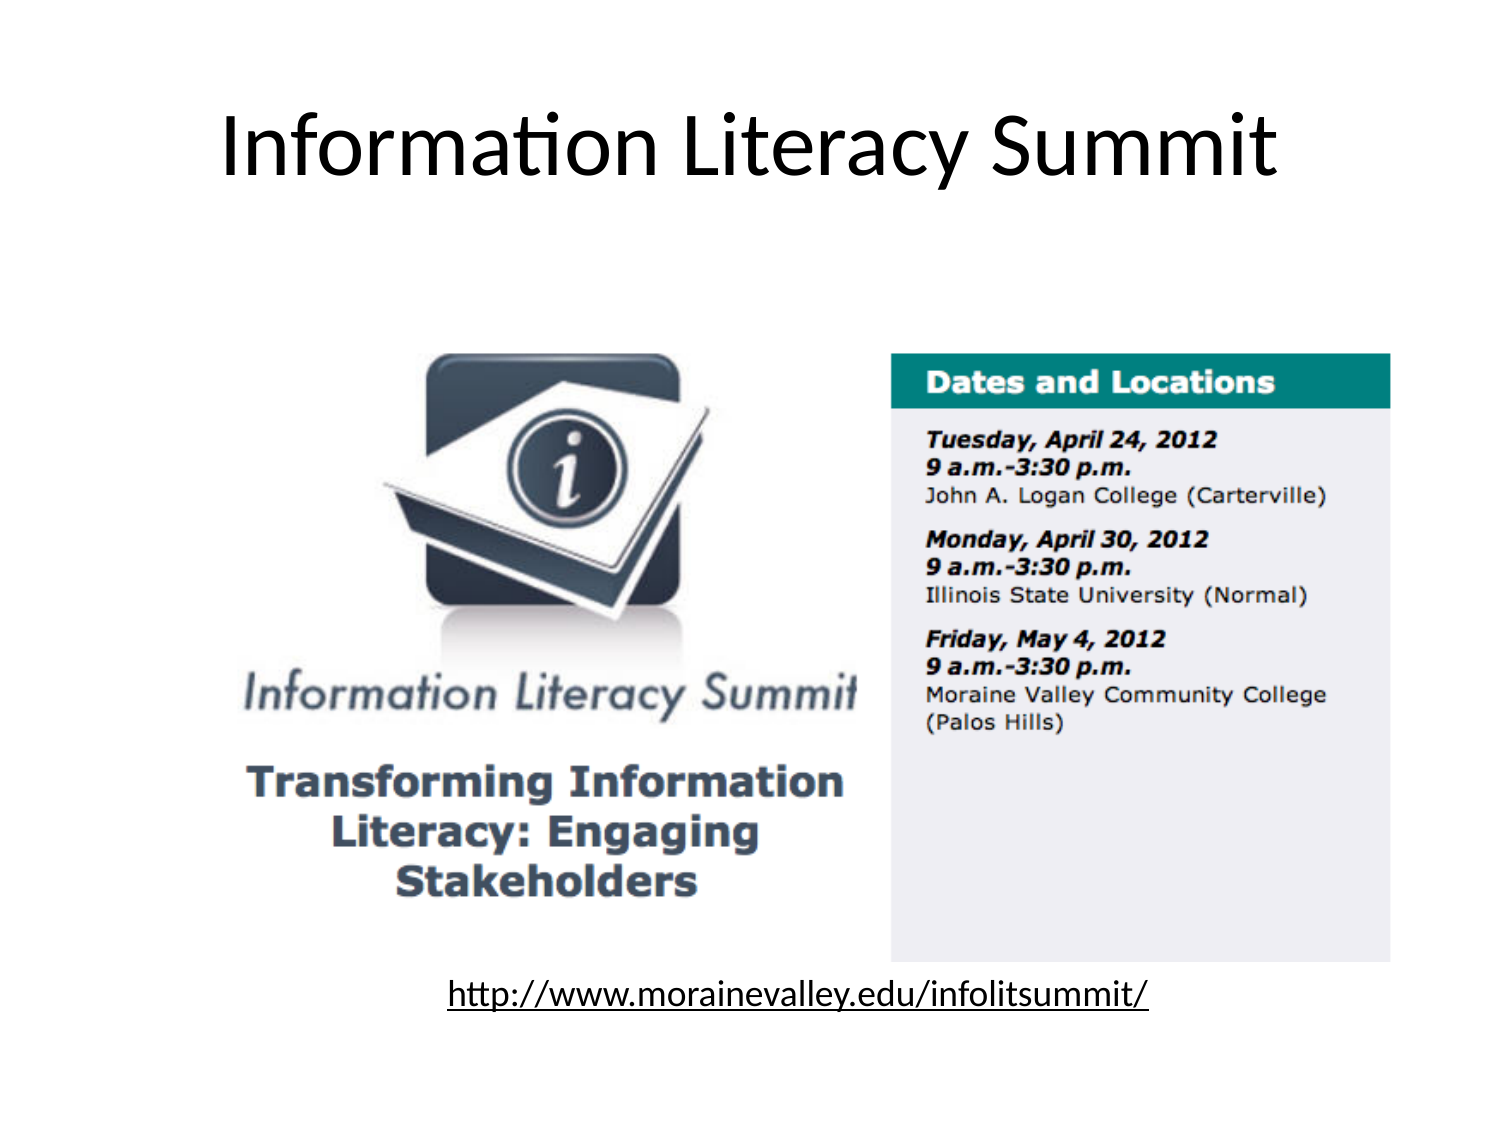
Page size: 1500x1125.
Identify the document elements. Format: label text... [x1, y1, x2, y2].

picture [170, 304, 1426, 962]
text_box http://www.morainevalley.edu/infolitsummit/ [432, 971, 1172, 1022]
title Information Literacy Summit [75, 45, 1425, 233]
